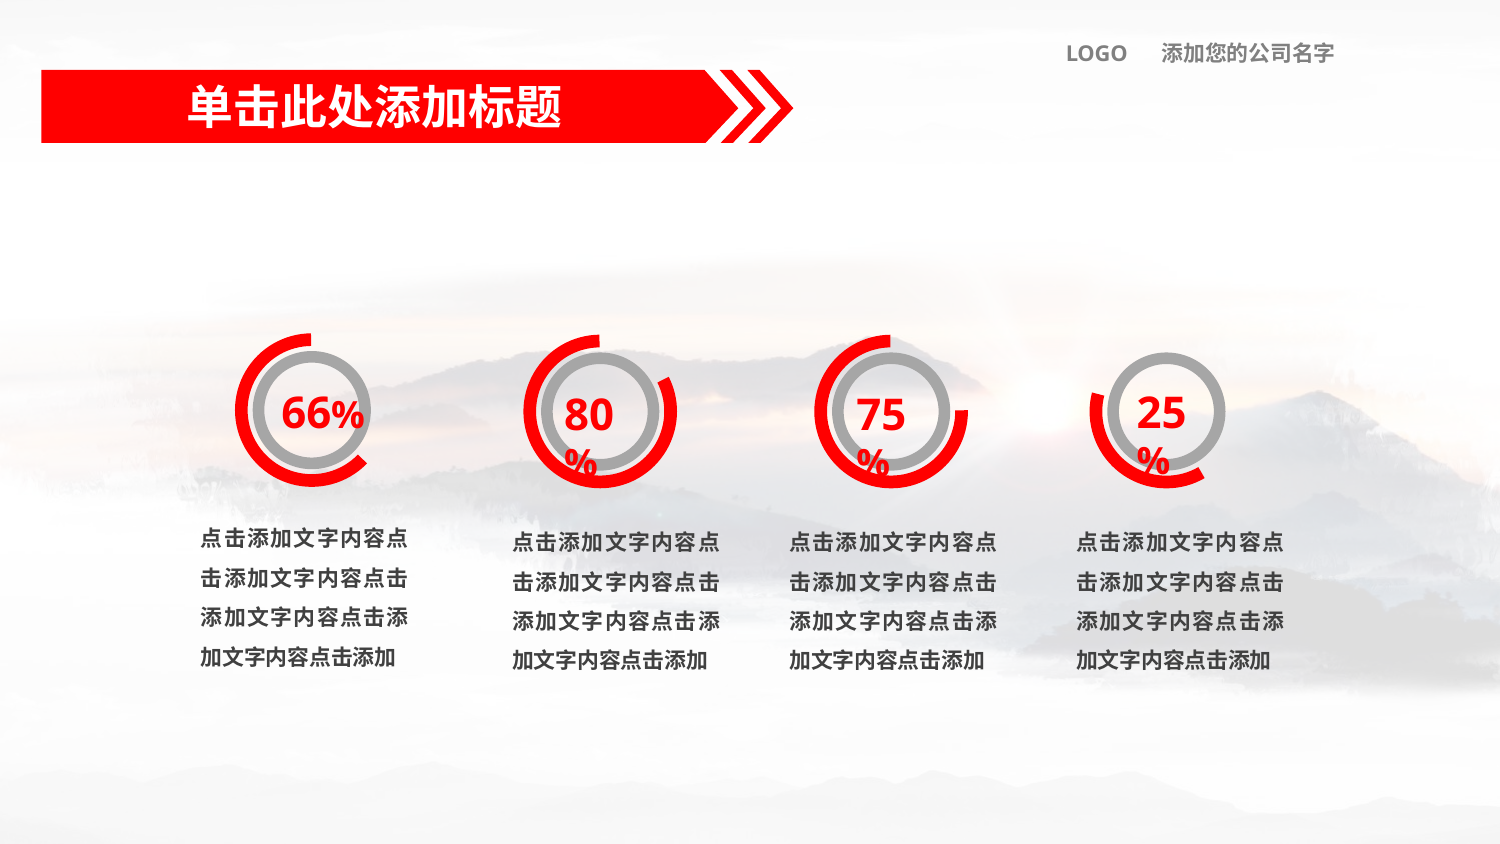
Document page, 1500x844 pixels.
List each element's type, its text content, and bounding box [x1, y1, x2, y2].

text_box 点击添加文字内容点击添加文字内容点击添加文字内容点击添加文字内容点击添加 [186, 504, 424, 677]
text_box [946, 410, 968, 466]
text_box [539, 350, 662, 446]
text_box 75% [841, 379, 946, 492]
text_box [1089, 392, 1121, 474]
text_box [946, 384, 953, 439]
text_box [829, 350, 943, 447]
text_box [41, 69, 794, 144]
text_box 80% [549, 379, 651, 492]
text_box 点击添加文字内容点击添加文字内容点击添加文字内容点击添加文字内容点击添加 [774, 508, 1013, 681]
text_box 66% [266, 377, 389, 446]
text_box 点击添加文字内容点击添加文字内容点击添加文字内容点击添加文字内容点击添加 [1061, 508, 1300, 681]
text_box [1105, 350, 1217, 453]
text_box [523, 334, 600, 469]
text_box LOGO 添加您的公司名字 [1051, 32, 1431, 74]
text_box 25% [1121, 377, 1226, 490]
text_box [234, 333, 368, 487]
text_box [651, 376, 678, 470]
text_box 点击添加文字内容点击添加文字内容点击添加文字内容点击添加文字内容点击添加 [497, 508, 736, 681]
text_box [250, 348, 364, 472]
text_box [814, 334, 891, 470]
